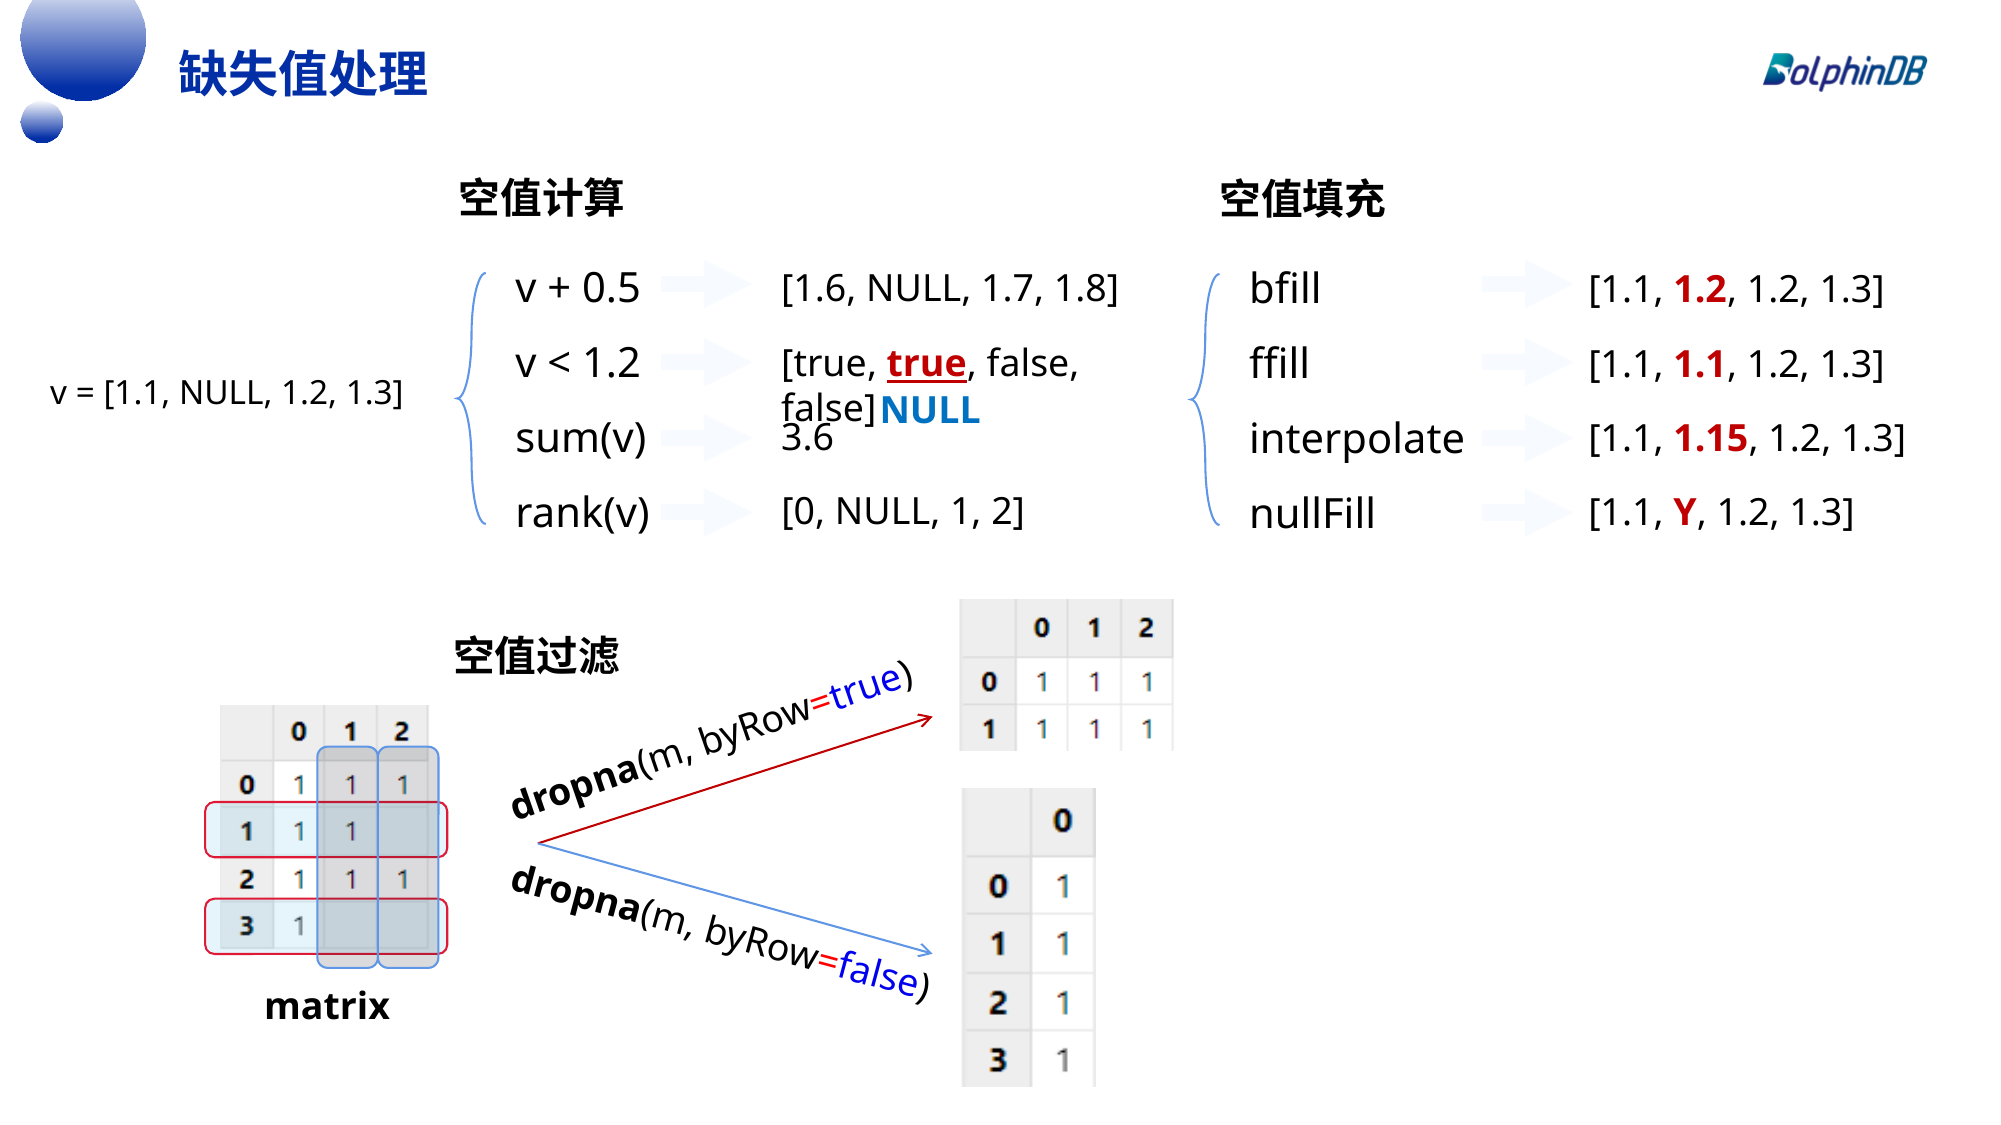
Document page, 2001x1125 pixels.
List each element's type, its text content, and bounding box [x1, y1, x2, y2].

text_box [19, 0, 147, 102]
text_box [1190, 165, 1929, 548]
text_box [205, 599, 1176, 1087]
text_box 缺失值处理 [163, 35, 1245, 110]
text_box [444, 164, 1501, 547]
picture [1755, 47, 1929, 93]
text_box v = [1.1, NULL, 1.2, 1.3] [35, 283, 444, 419]
text_box [19, 99, 64, 144]
